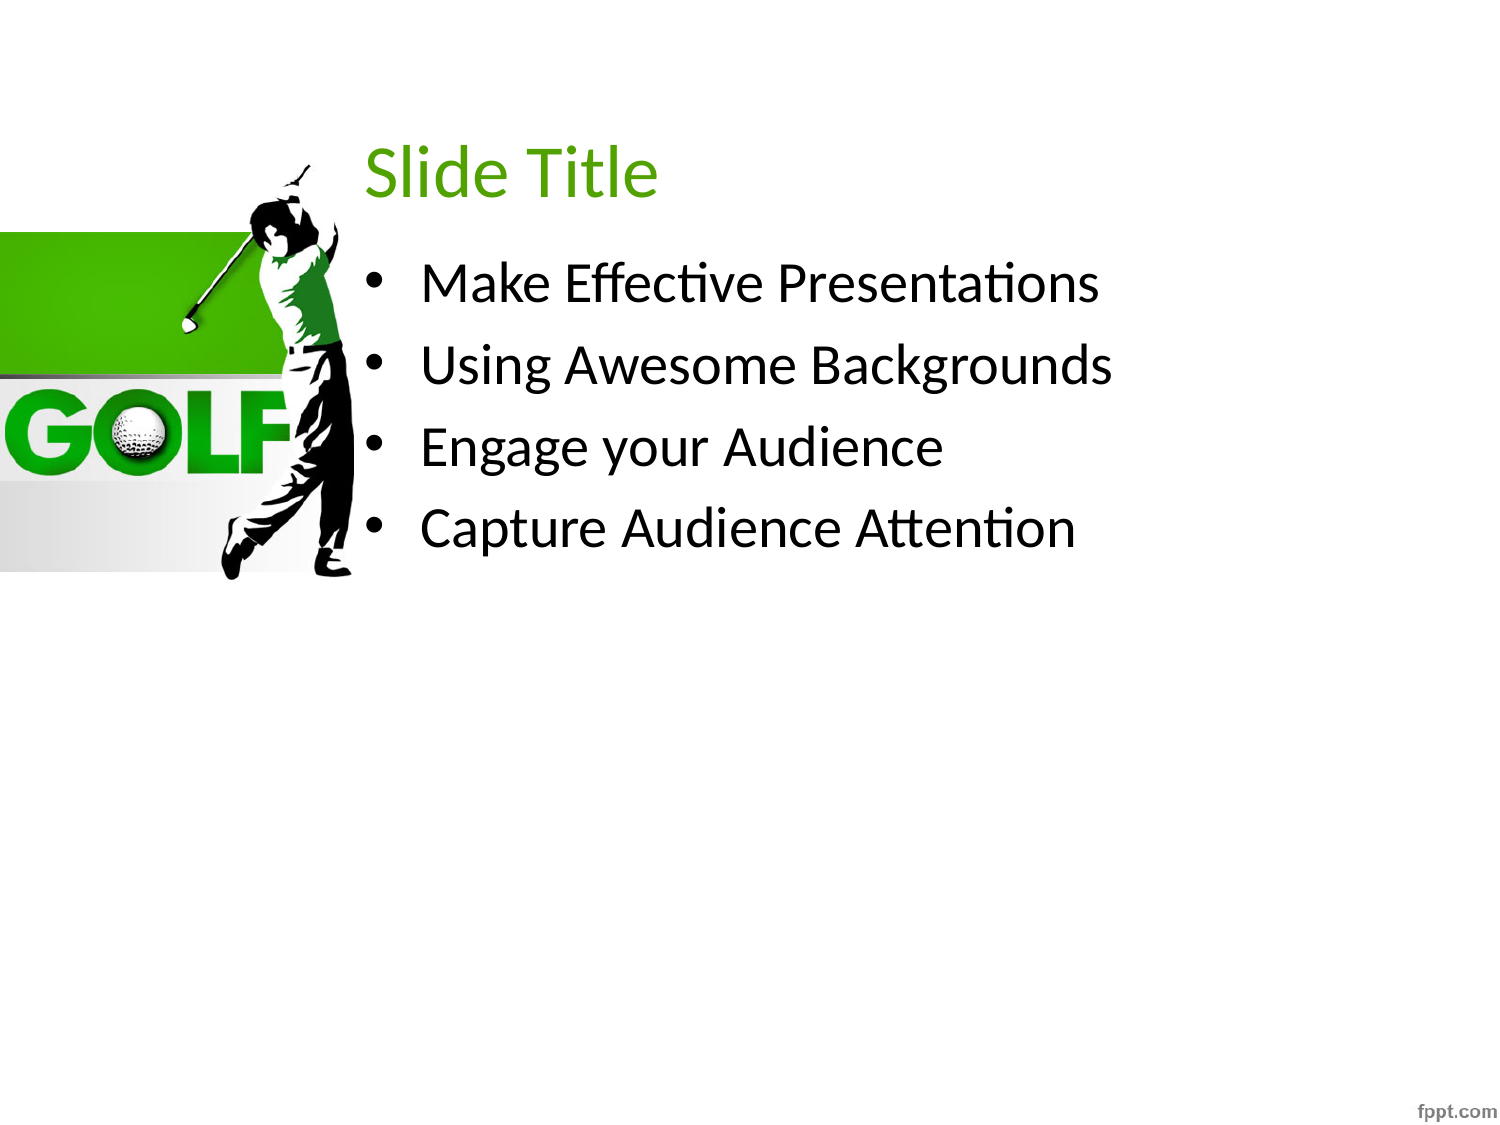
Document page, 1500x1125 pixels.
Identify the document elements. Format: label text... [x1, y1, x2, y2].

picture [0, 0, 1500, 1125]
list Make Effective Presentations Using Awesome Backgrounds Engage your Audience Capture Audience Attention [349, 236, 1450, 964]
title Slide Title [349, 111, 1450, 224]
